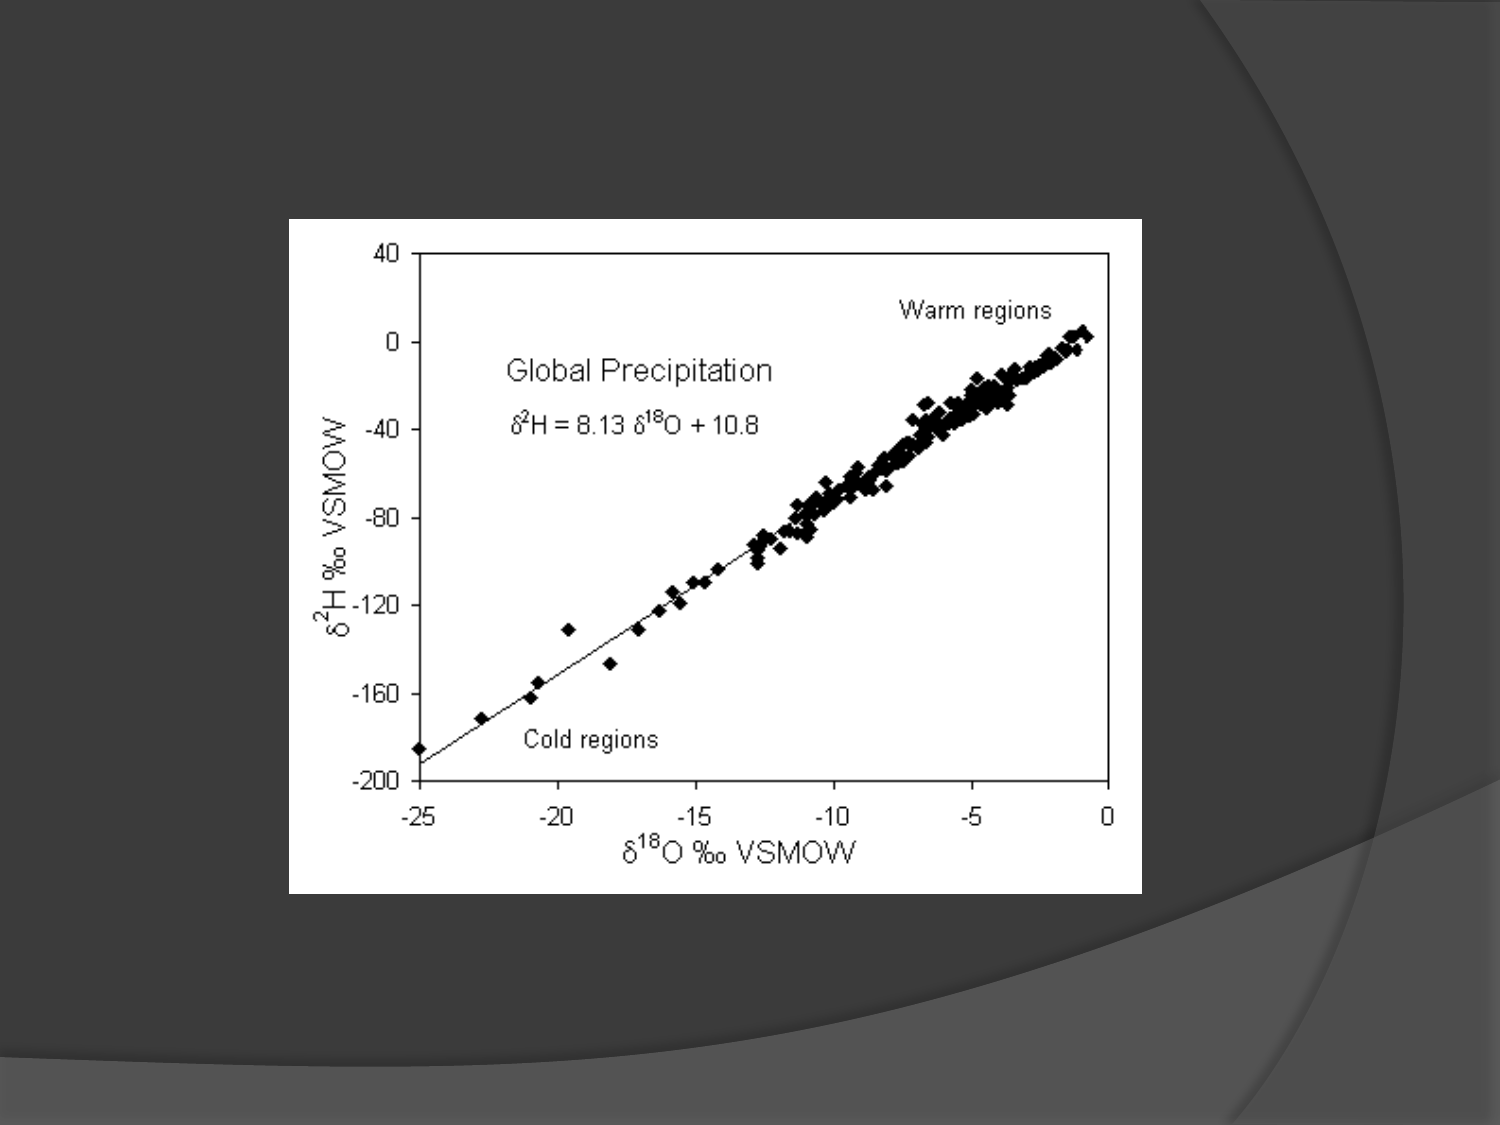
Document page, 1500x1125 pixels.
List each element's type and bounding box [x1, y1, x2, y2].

picture [289, 219, 1142, 894]
